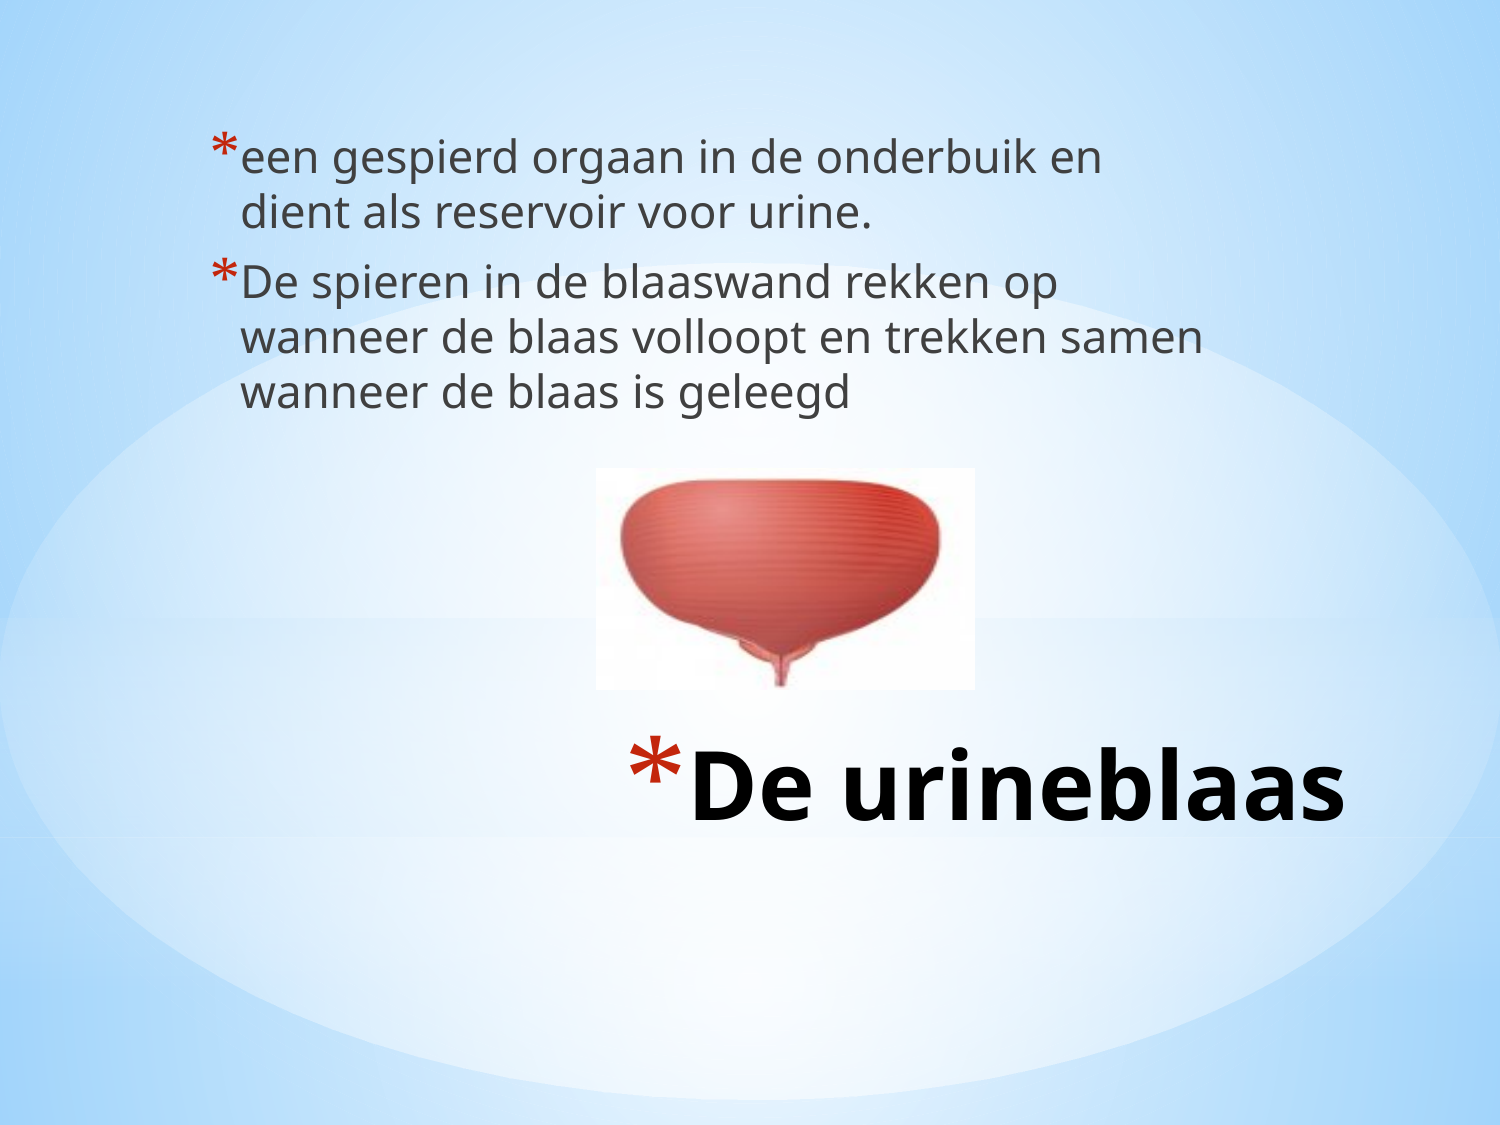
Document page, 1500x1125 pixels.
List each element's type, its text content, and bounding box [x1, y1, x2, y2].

title De urineblaas [294, 717, 1363, 905]
list een gespierd orgaan in de onderbuik en dient als reservoir voor urine. De spieren in de blaaswand rekken op wanneer de blaas volloopt en trekken samen wanneer de blaas is geleegd [187, 120, 1238, 690]
picture [596, 468, 975, 691]
